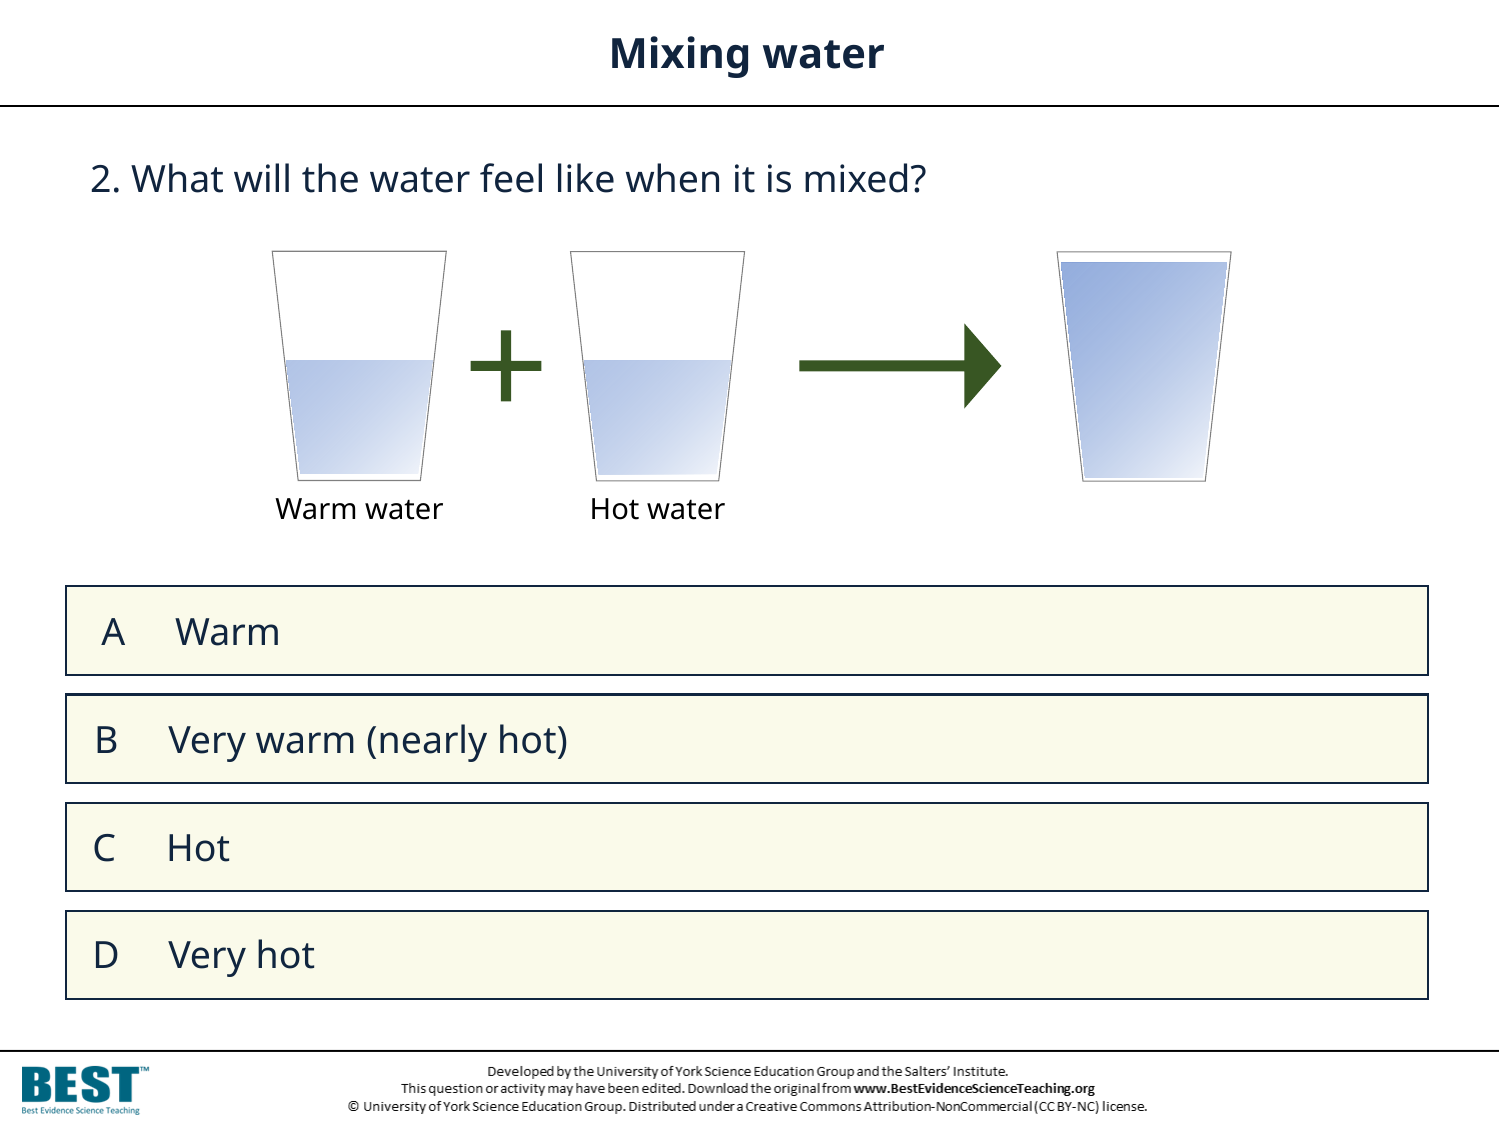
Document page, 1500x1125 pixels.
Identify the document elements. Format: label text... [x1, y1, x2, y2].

picture [0, 105, 1500, 1125]
text_box Mixing water [23, 4, 1471, 99]
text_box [248, 251, 1231, 534]
